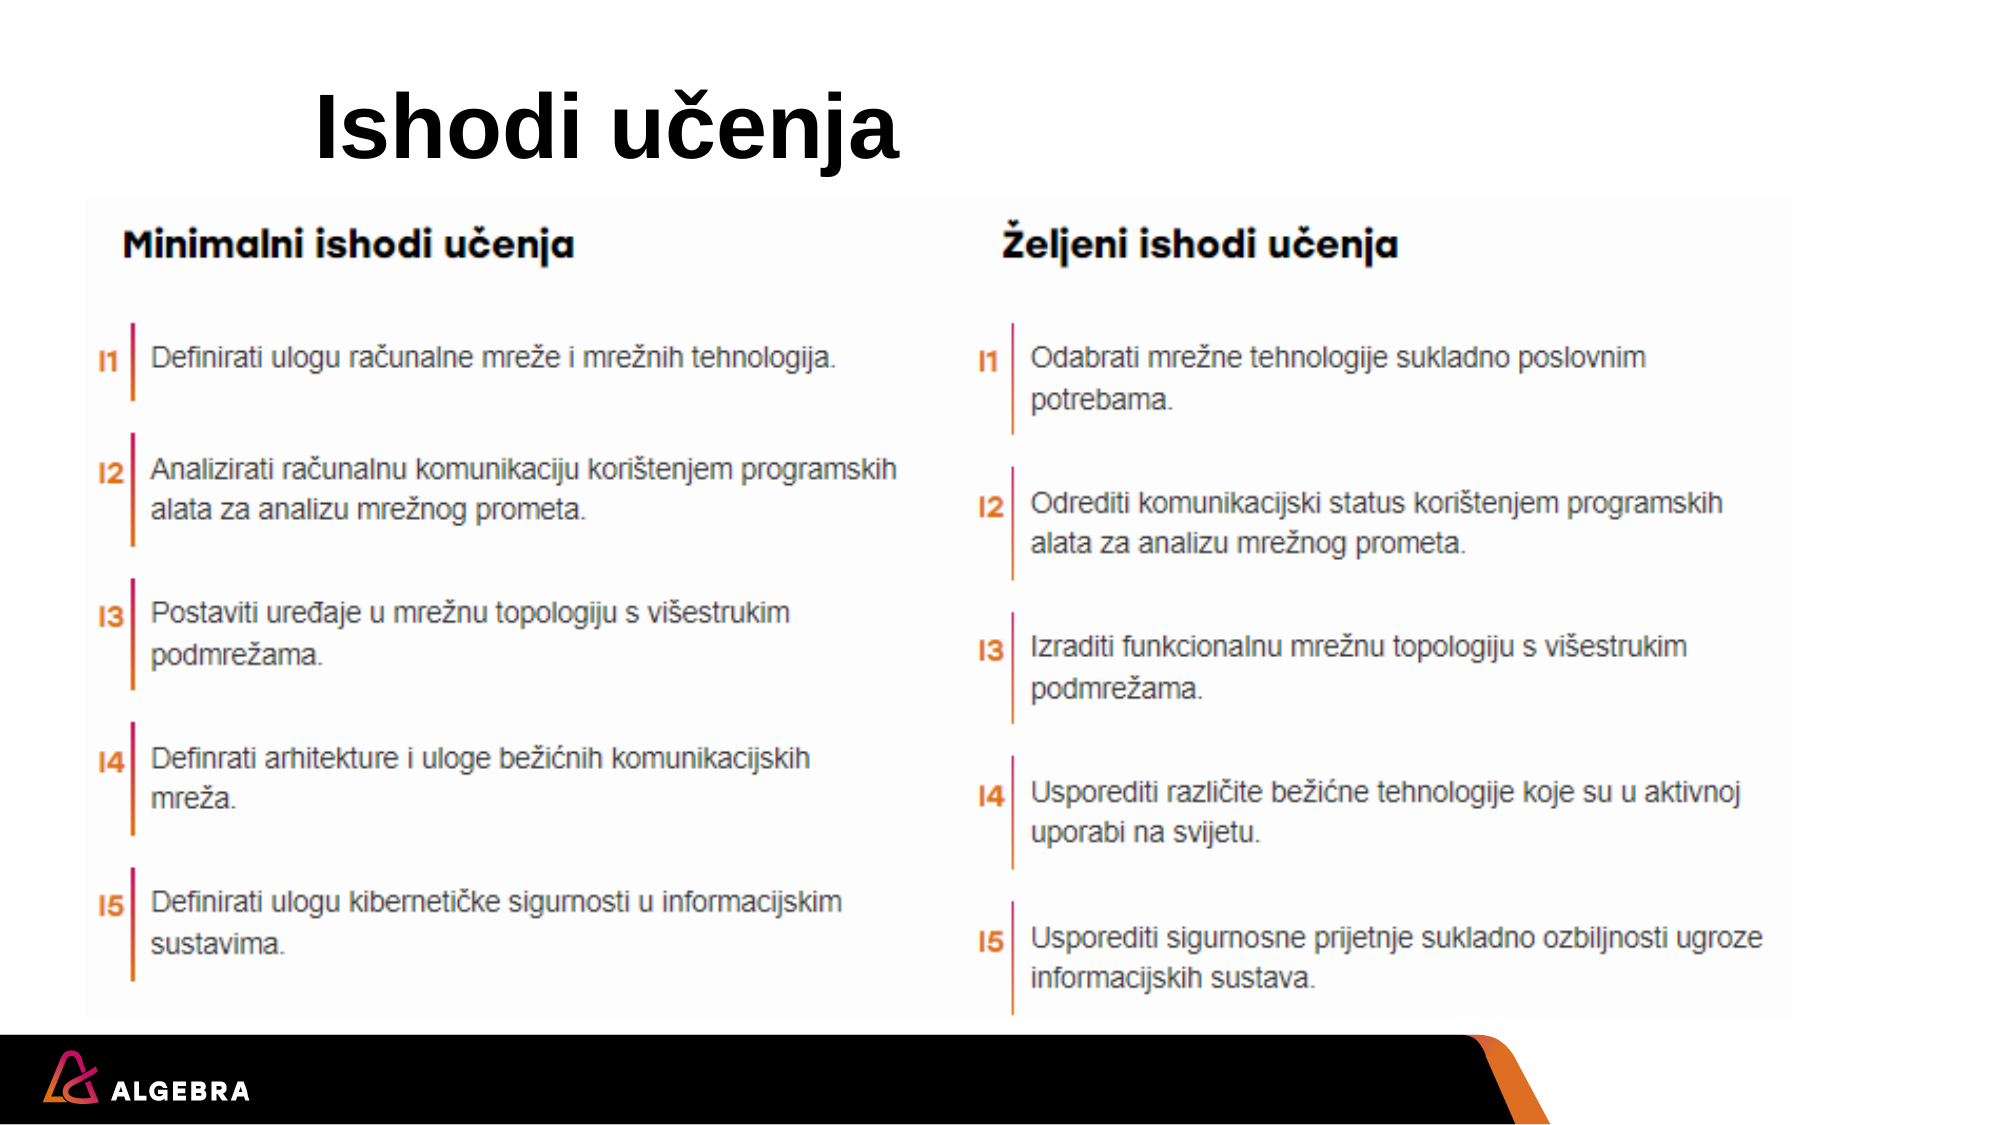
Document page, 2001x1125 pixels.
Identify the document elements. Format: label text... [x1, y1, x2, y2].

title Ishodi učenja [299, 37, 1700, 197]
picture [85, 197, 1792, 1020]
picture [0, 1034, 1733, 1125]
